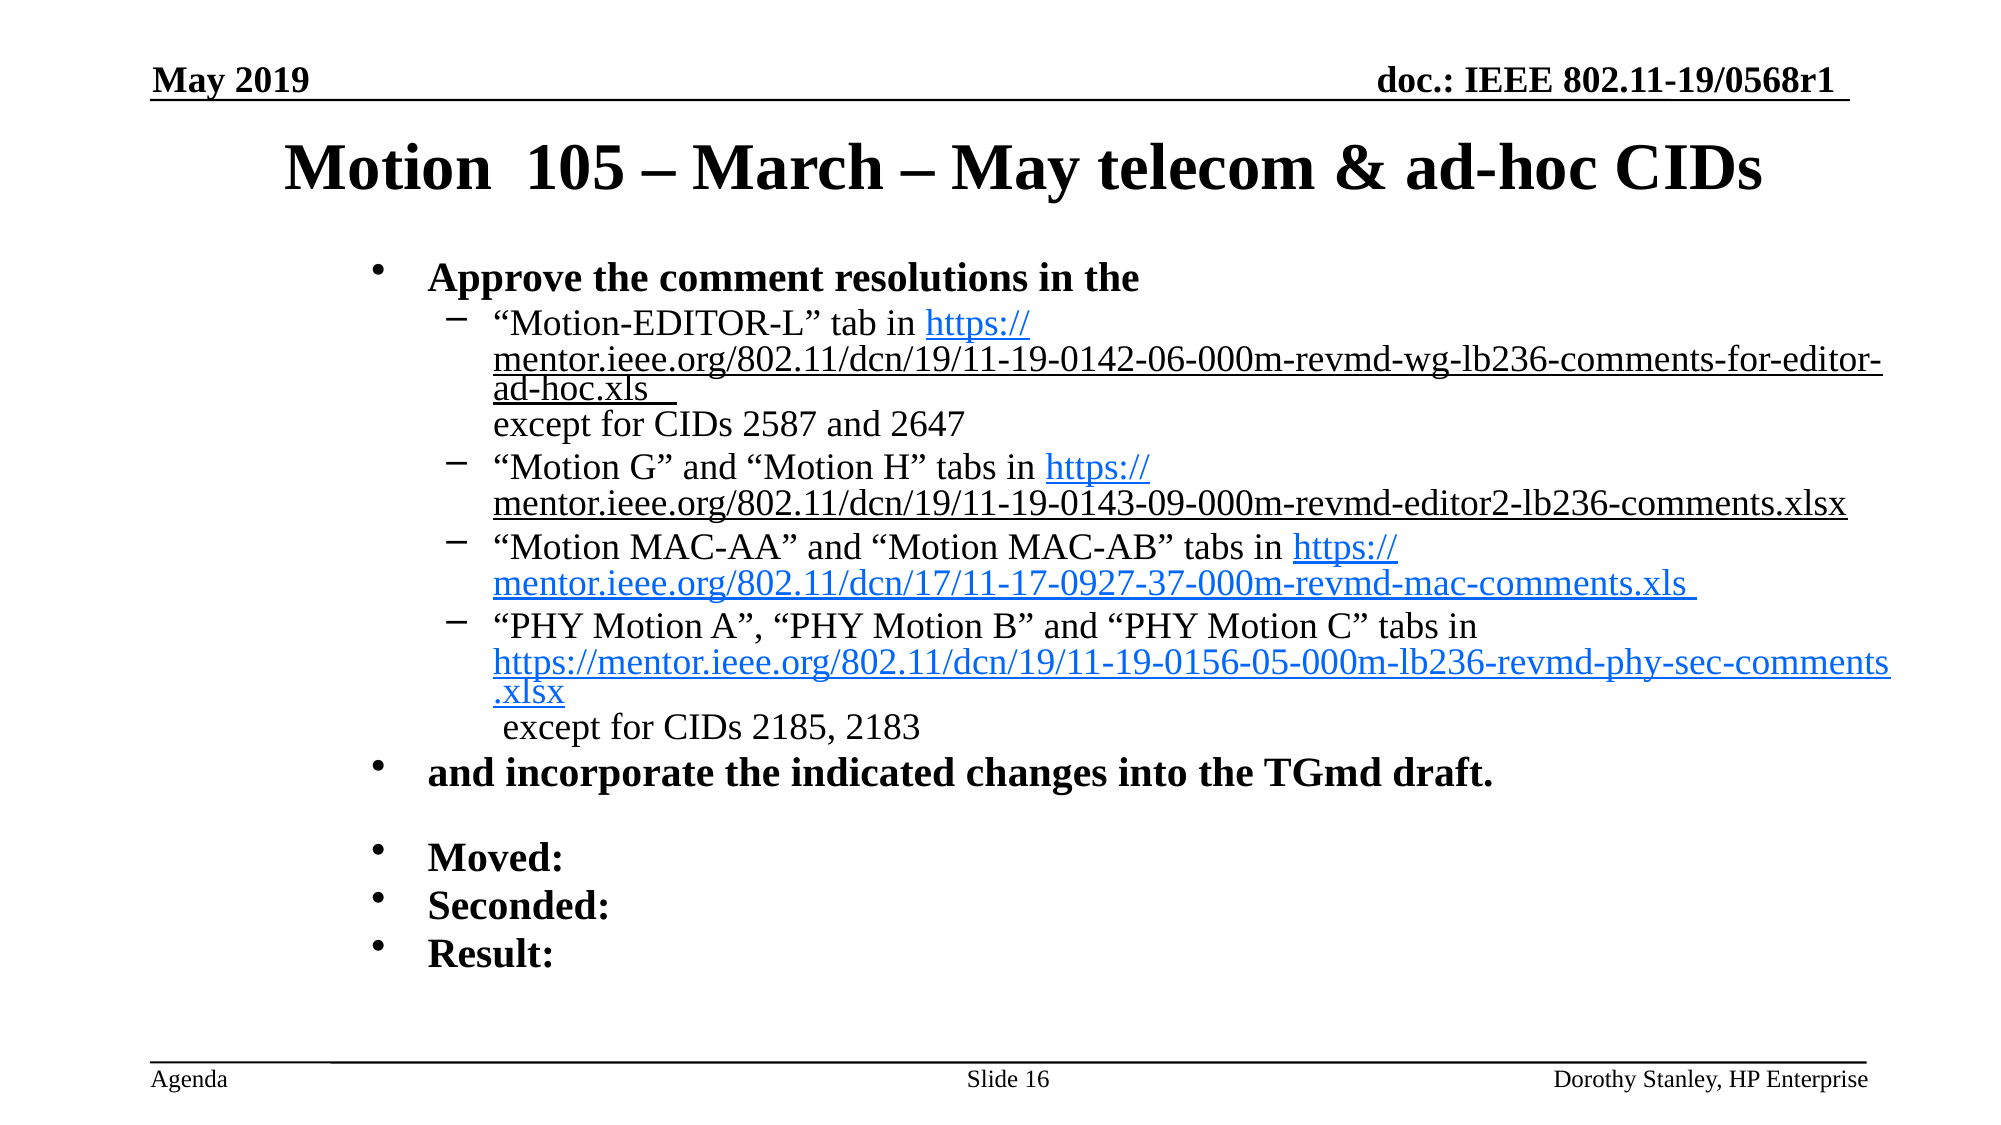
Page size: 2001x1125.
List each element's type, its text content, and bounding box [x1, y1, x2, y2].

footer Dorothy Stanley, HP Enterprise [1549, 1062, 1869, 1093]
title Motion 105 – March – May telecom & ad-hoc CIDs [200, 75, 1850, 250]
list Approve the comment resolutions in the “Motion-EDITOR-L” tab in https://mentor.ieee.org/802.11/dcn/19/11-19-0142-06-000m-revmd-wg-lb236-comments-for-editor-ad-hoc.xls except for CIDs 2587 and 2647 “Motion G” and “Motion H” tabs in https://mentor.ieee.org/802.11/dcn/19/11-19-0143-09-000m-revmd-editor2-lb236-comments.xlsx “Motion MAC-AA” and “Motion MAC-AB” tabs in https://mentor.ieee.org/802.11/dcn/17/11-17-0927-37-000m-revmd-mac-comments.xls “PHY Motion A”, “PHY Motion B” and “PHY Motion C” tabs in https://mentor.ieee.org/802.11/dcn/19/11-19-0156-05-000m-lb236-revmd-phy-sec-comments.xlsx except for CIDs 2185, 2183 and incorporate the indicated changes into the TGmd draft. Moved: Seconded: Result: [356, 251, 1911, 1002]
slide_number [152, 54, 567, 100]
slide_number Slide 16 [966, 1062, 1051, 1093]
